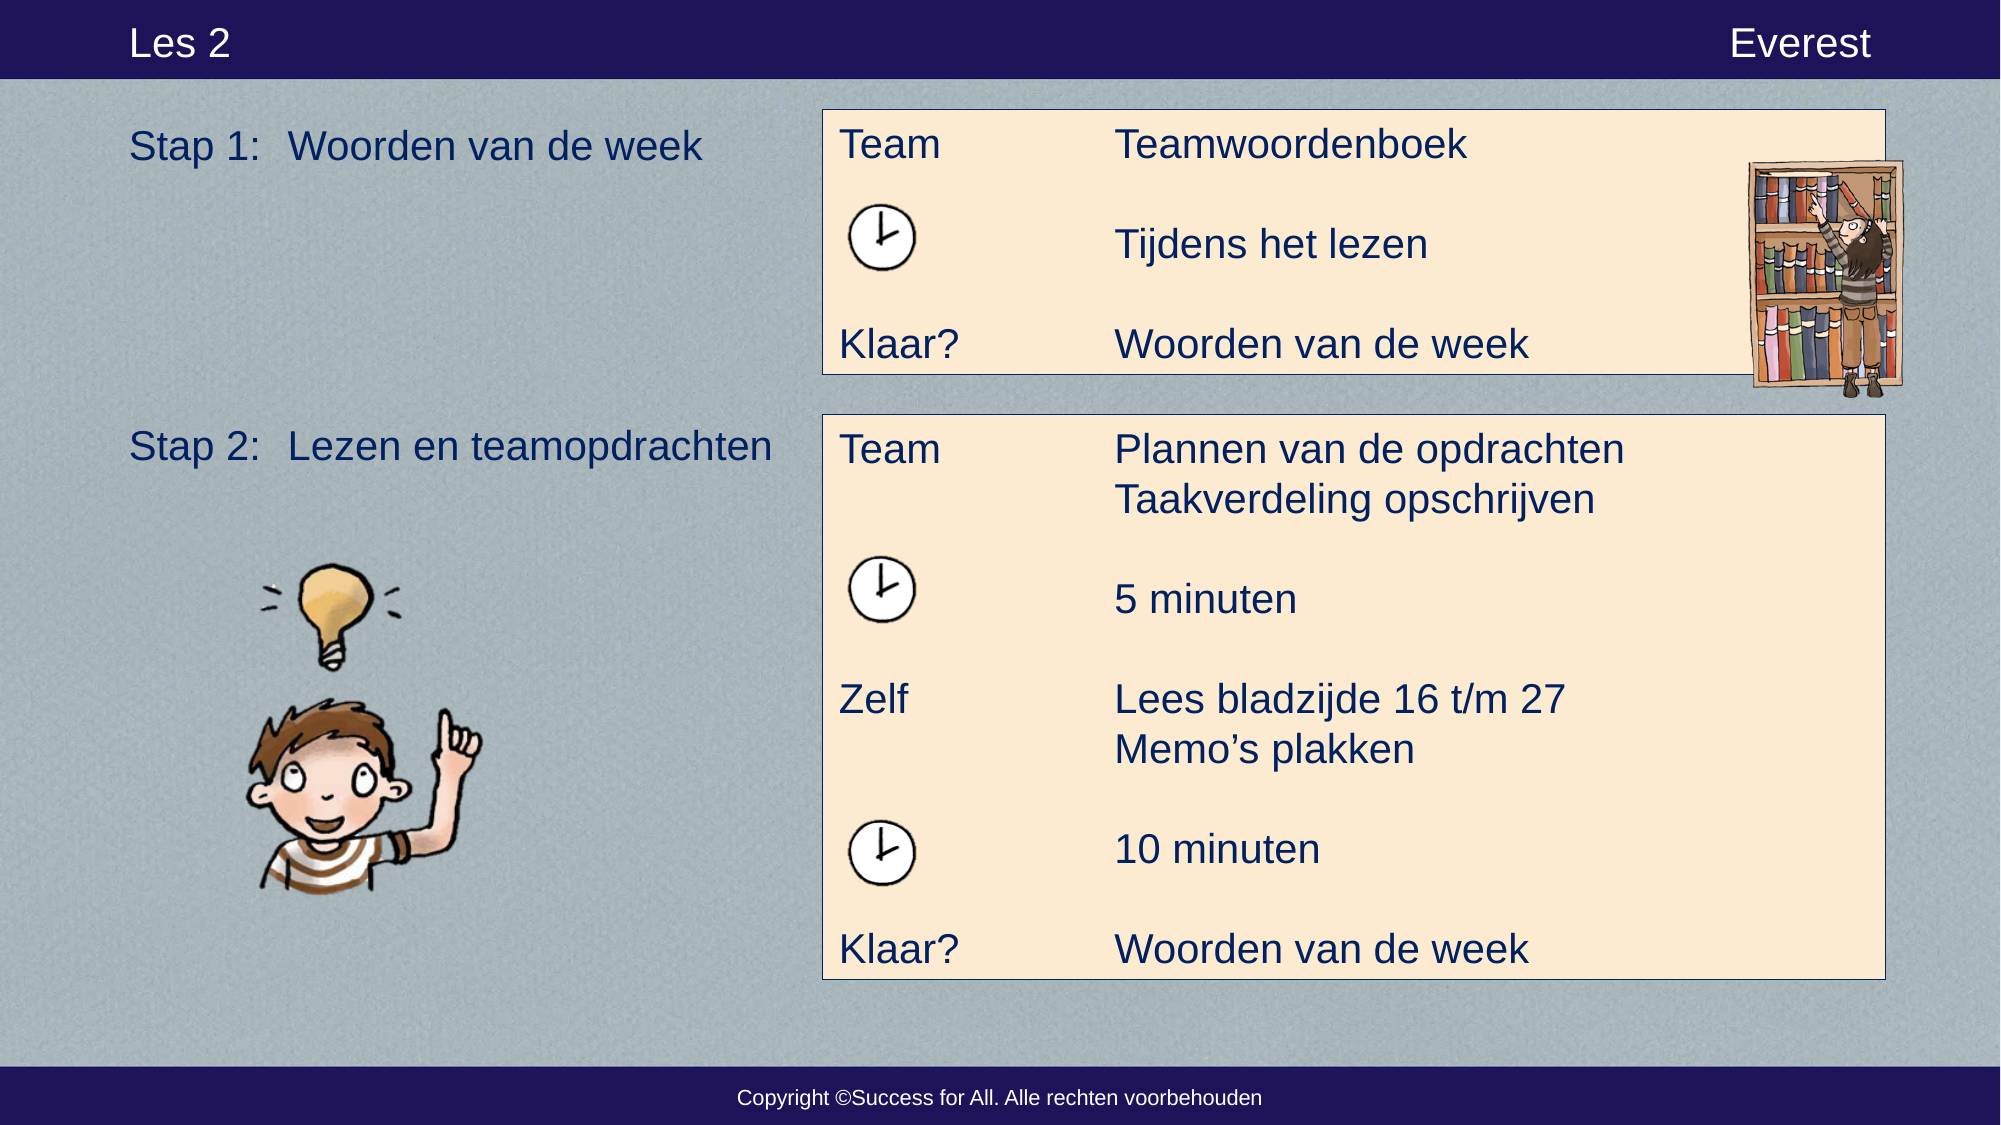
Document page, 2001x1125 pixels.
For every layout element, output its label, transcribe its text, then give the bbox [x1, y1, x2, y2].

text_box Stap 1: Woorden van de week Stap 2: Lezen en teamopdrachten [114, 111, 907, 527]
text_box Copyright ©Success for All. Alle rechten voorbehouden [0, 1076, 2000, 1125]
text_box Everest [999, 8, 1886, 73]
text_box Les 2 [114, 8, 354, 73]
picture [0, 0, 2001, 1125]
text_box Team Plannen van de opdrachten Taakverdeling opschrijven 5 minuten Zelf Lees bladzijde 16 t/m 27 Memo’s plakken 10 minuten Klaar? Woorden van de week [822, 414, 1886, 980]
text_box Team Teamwoordenboek Tijdens het lezen Klaar? Woorden van de week [822, 109, 1886, 375]
